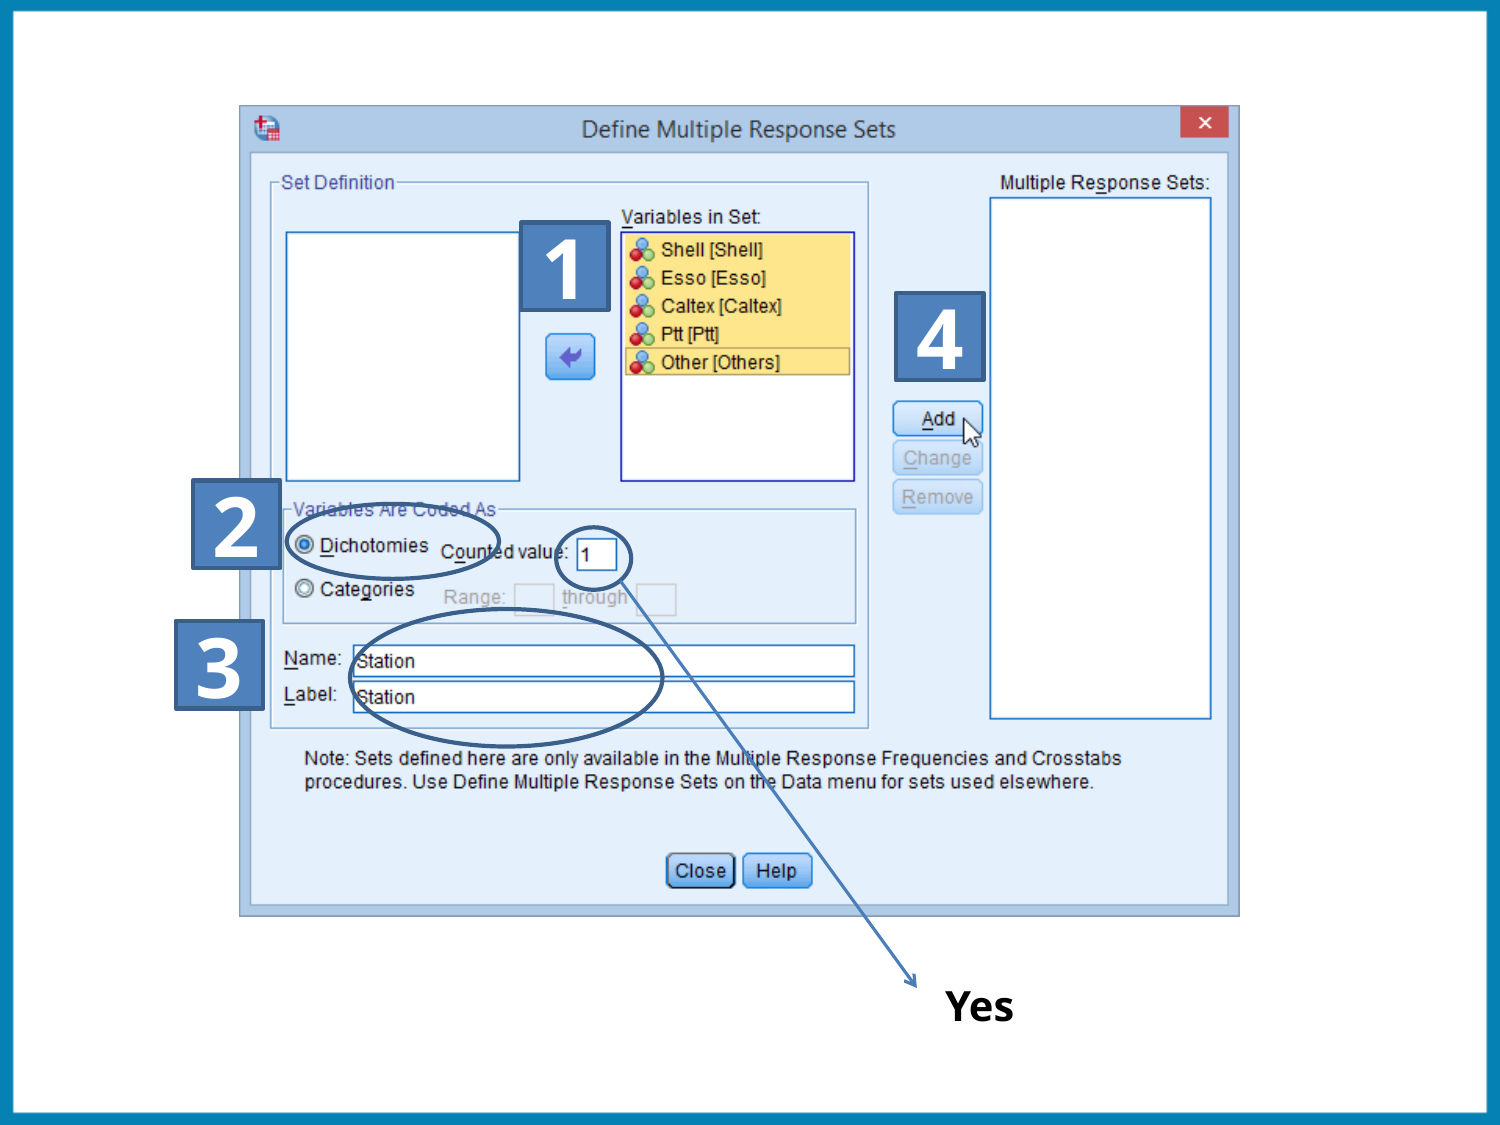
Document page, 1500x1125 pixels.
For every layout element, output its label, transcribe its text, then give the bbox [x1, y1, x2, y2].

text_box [564, 635, 973, 933]
text_box Yes [930, 972, 1030, 1038]
picture [13, 11, 1487, 1113]
text_box 3 [174, 619, 234, 711]
text_box 2 [191, 478, 234, 570]
